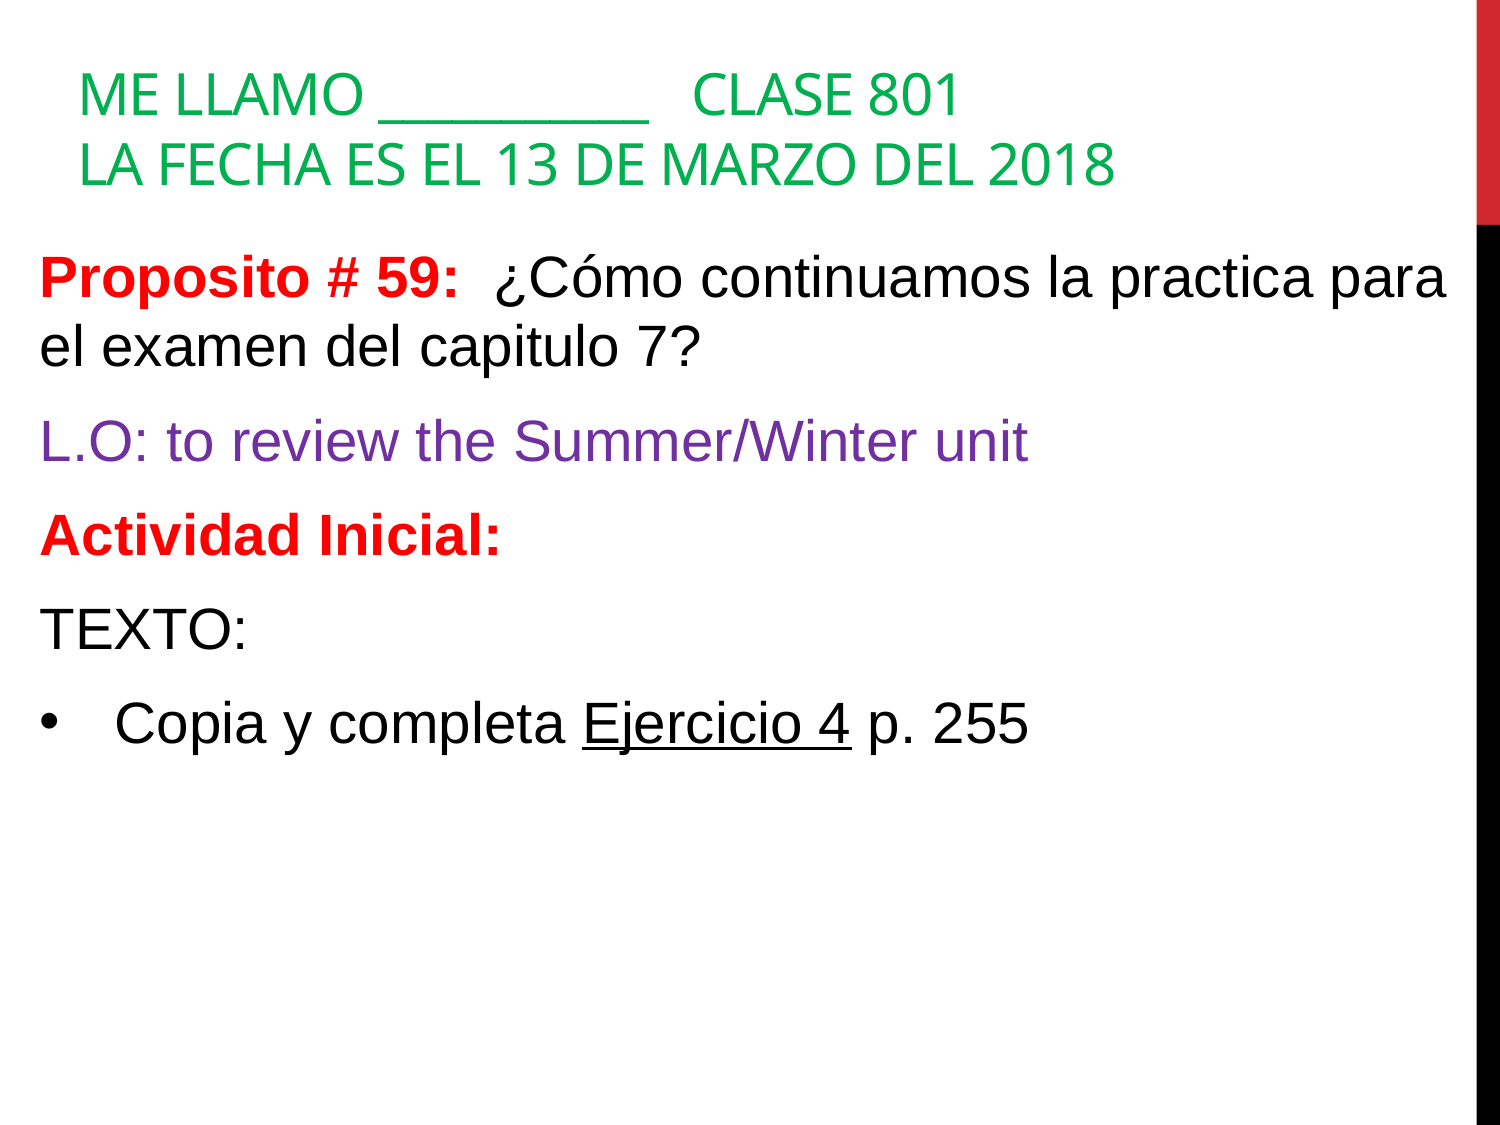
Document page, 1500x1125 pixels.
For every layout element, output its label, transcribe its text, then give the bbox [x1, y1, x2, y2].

text_box Me llamo ___________ Clase 801 la fecha es el 13 de MARZo del 2018 [62, 49, 1463, 137]
text_box Proposito # 59: ¿Cómo continuamos la practica para el examen del capitulo 7? L.O: to review the Summer/Winter unit Actividad Inicial: TEXTO: Copia y completa Ejercicio 4 p. 255 [24, 137, 1475, 1125]
